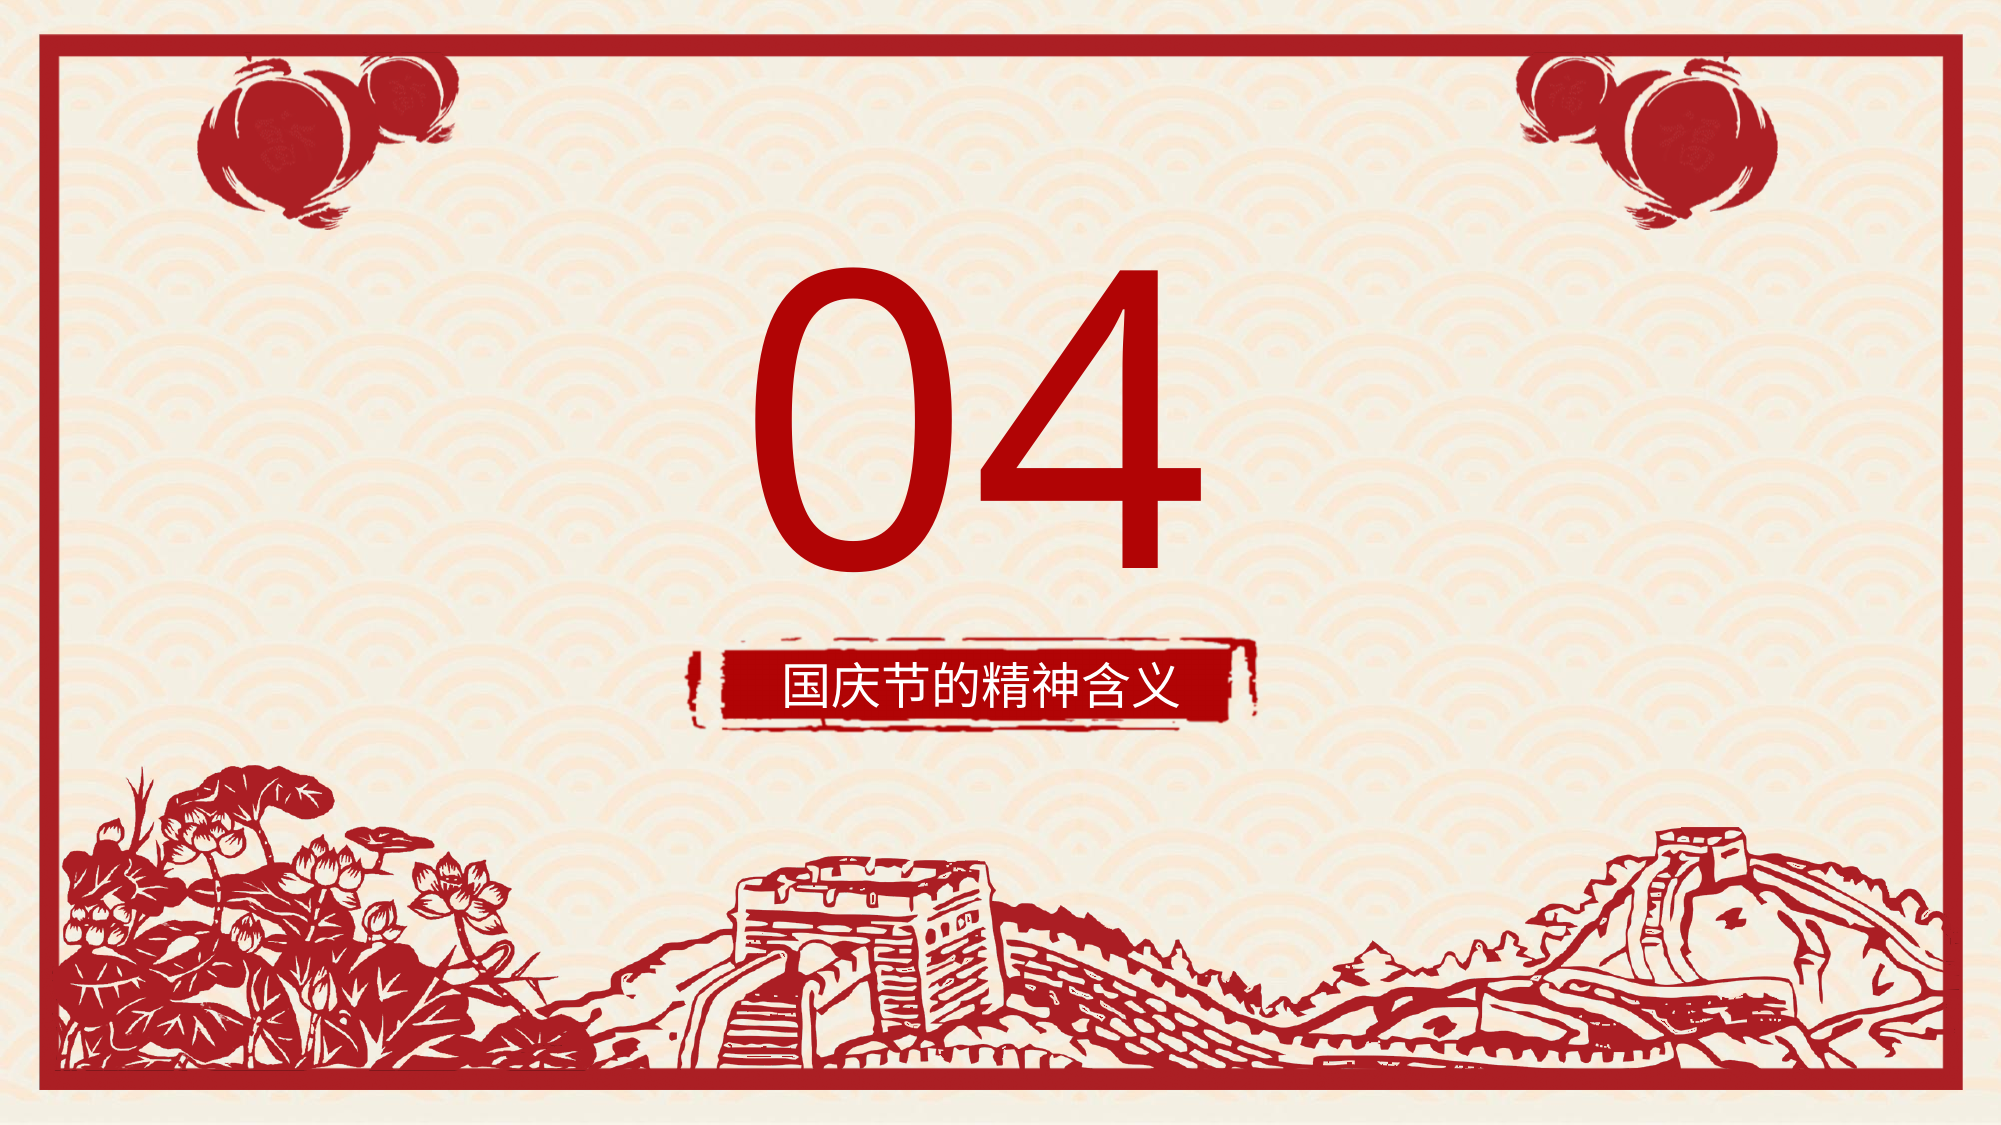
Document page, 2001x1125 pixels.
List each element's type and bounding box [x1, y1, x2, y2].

text_box [667, 628, 1264, 742]
picture [0, 0, 2001, 1125]
